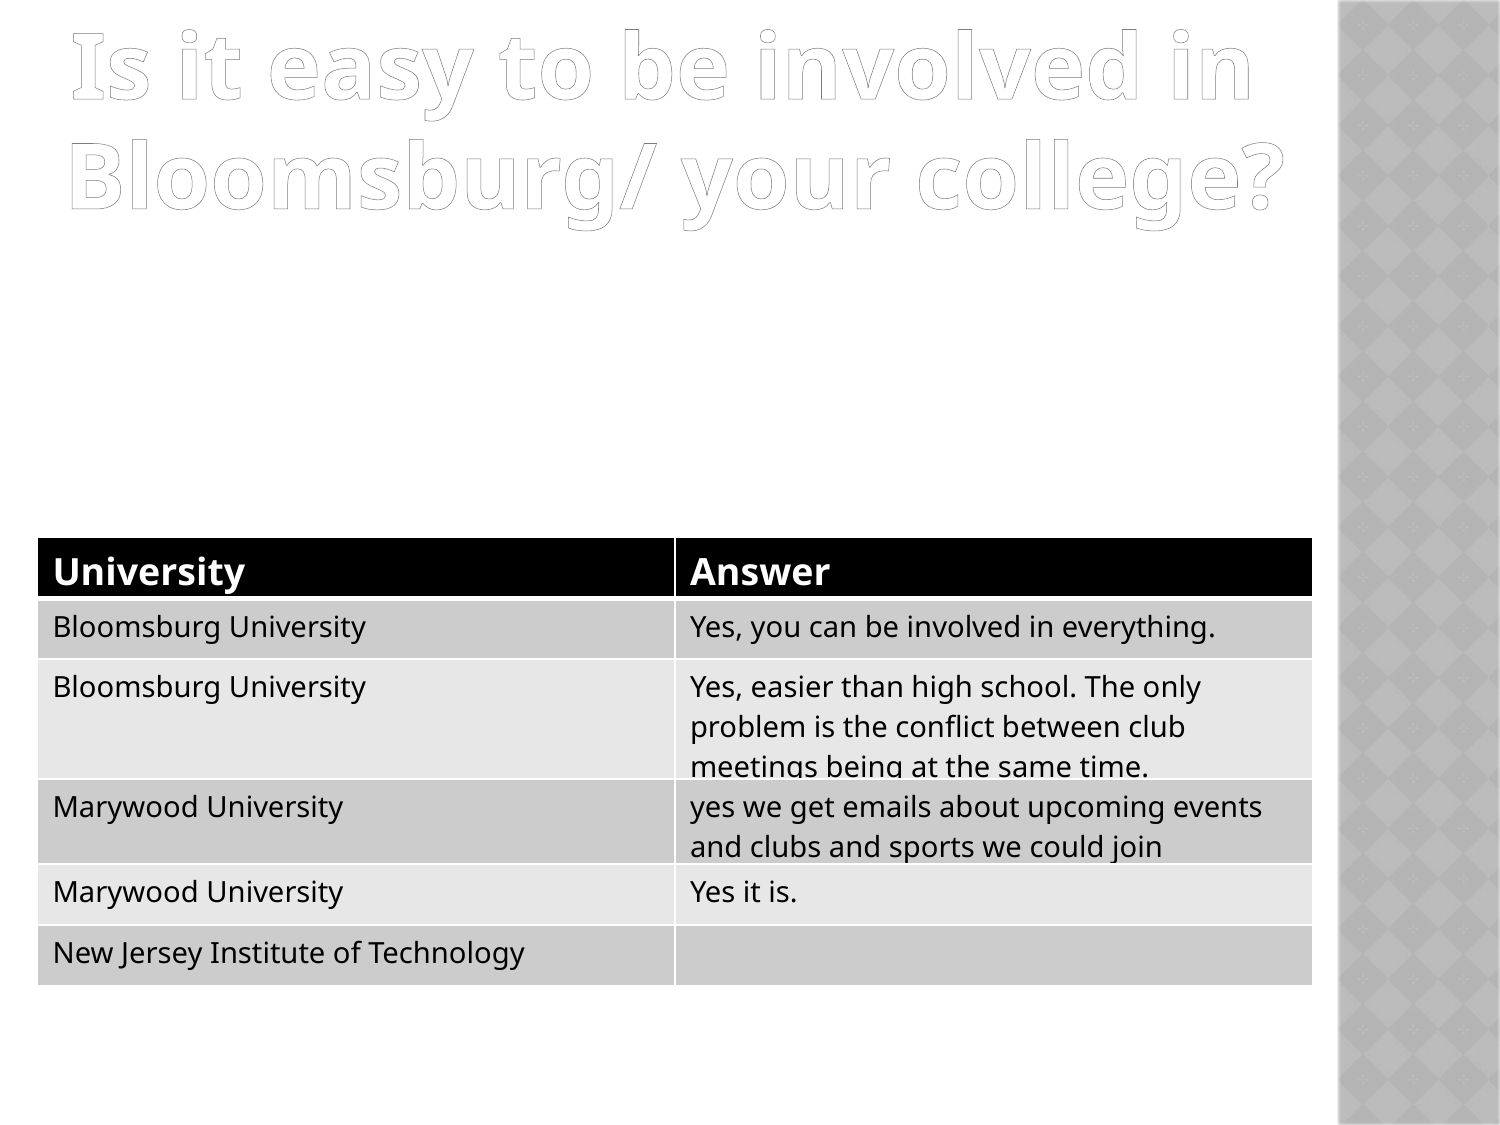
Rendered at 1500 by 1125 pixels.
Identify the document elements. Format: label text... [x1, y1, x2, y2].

table_cell Yes, you can be involved in everything. [676, 601, 1312, 658]
table_cell [676, 926, 1312, 985]
table_cell Bloomsburg University [38, 660, 674, 778]
table_cell Bloomsburg University [38, 601, 674, 658]
table_header University [38, 538, 674, 596]
table_cell Marywood University [38, 780, 674, 863]
table_cell Yes it is. [676, 865, 1312, 924]
table_header Answer [676, 538, 1312, 596]
text_box Is it easy to be involved in Bloomsburg/ your college? [49, 0, 1302, 235]
table_cell yes we get emails about upcoming events and clubs and sports we could join [676, 780, 1312, 863]
table_cell Marywood University [38, 865, 674, 924]
table_cell New Jersey Institute of Technology [38, 926, 674, 985]
table_cell Yes, easier than high school. The only problem is the conflict between club meetings being at the same time. [676, 660, 1312, 778]
